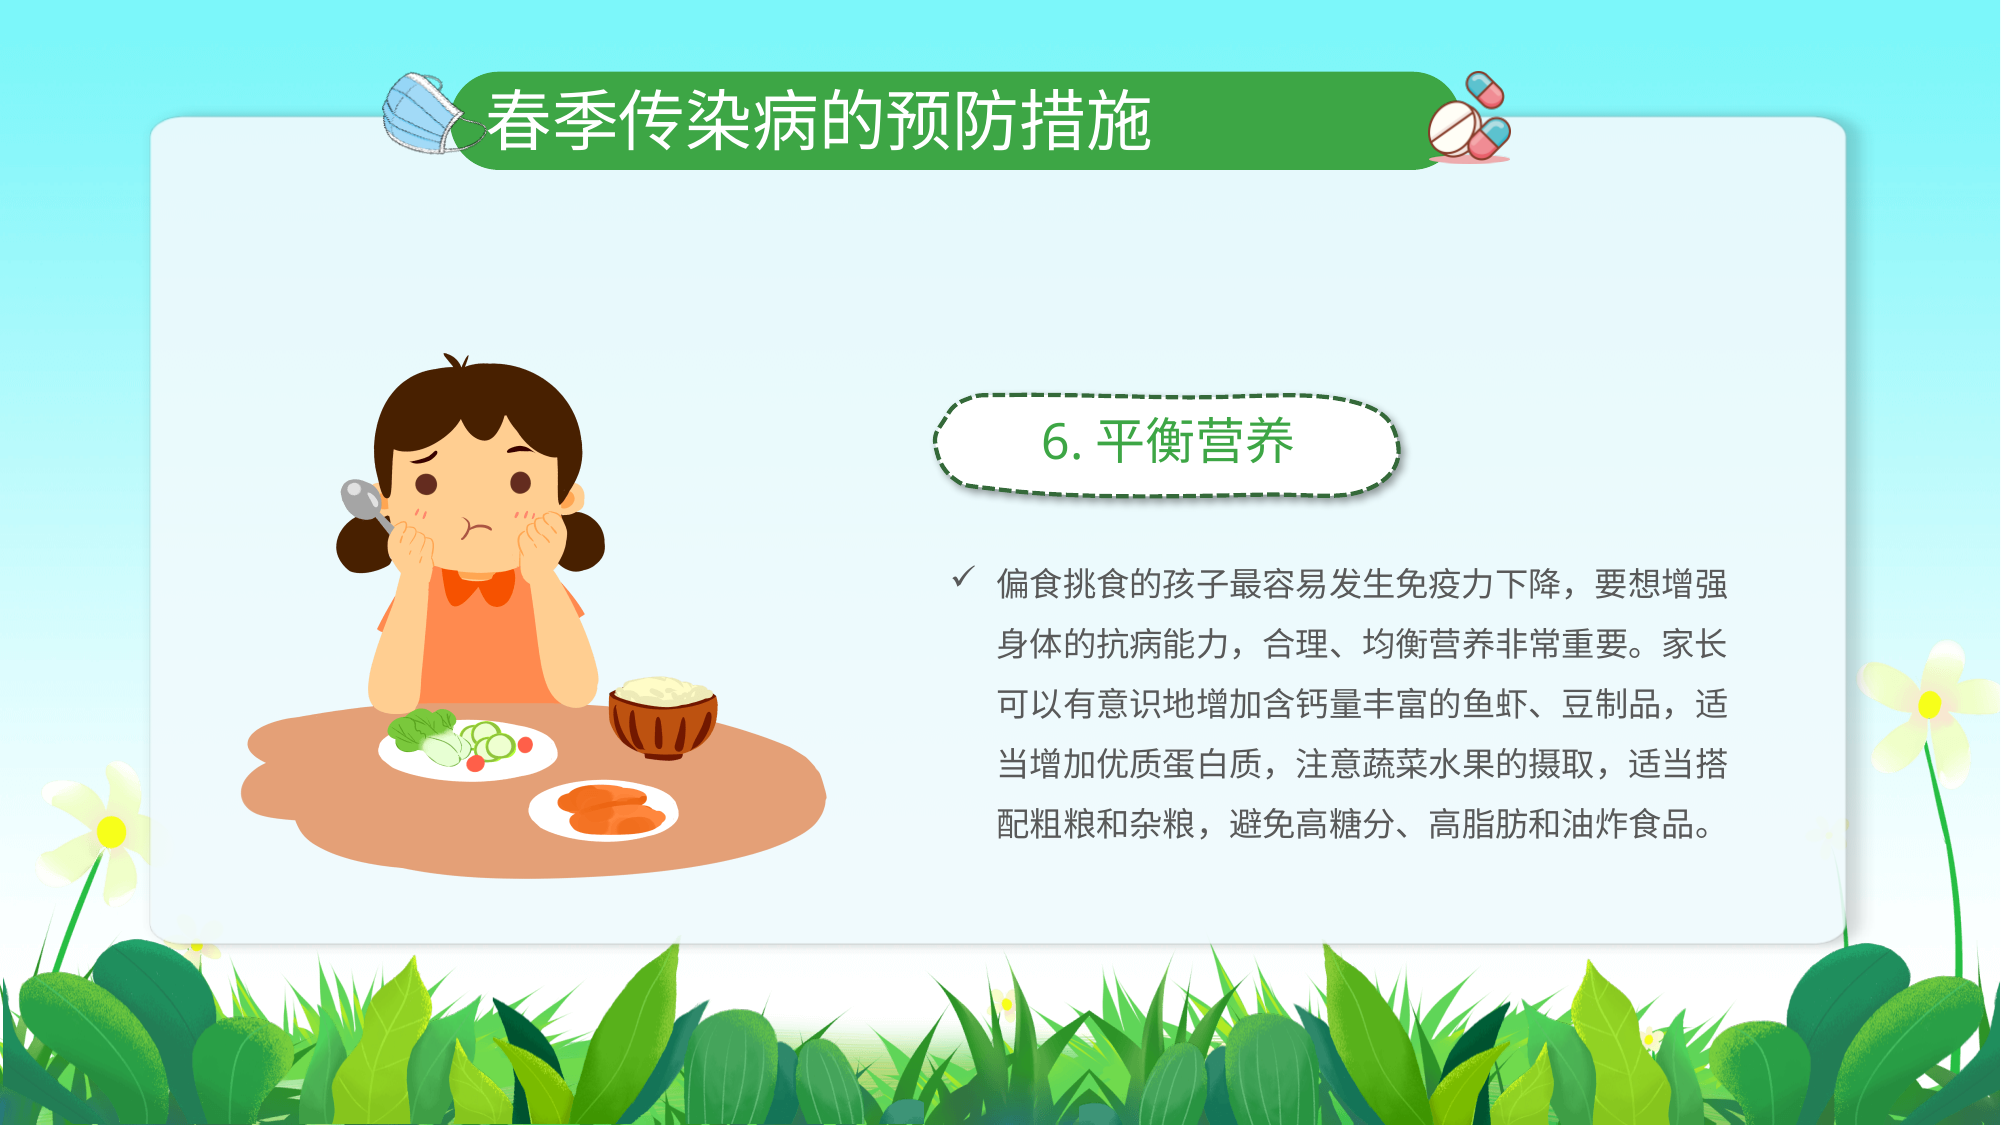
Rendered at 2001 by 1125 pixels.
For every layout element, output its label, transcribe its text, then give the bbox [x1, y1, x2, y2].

picture [0, 0, 2001, 1125]
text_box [359, 51, 1511, 188]
text_box 偏食挑食的孩子最容易发生免疫力下降，要想增强身体的抗病能力，合理、均衡营养非常重要。家长可以有意识地增加含钙量丰富的鱼虾、豆制品，适当增加优质蛋白质，注意蔬菜水果的摄取，适当搭配粗粮和杂粮，避免高糖分、高脂肪和油炸食品。 [953, 536, 1768, 851]
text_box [953, 394, 1462, 497]
